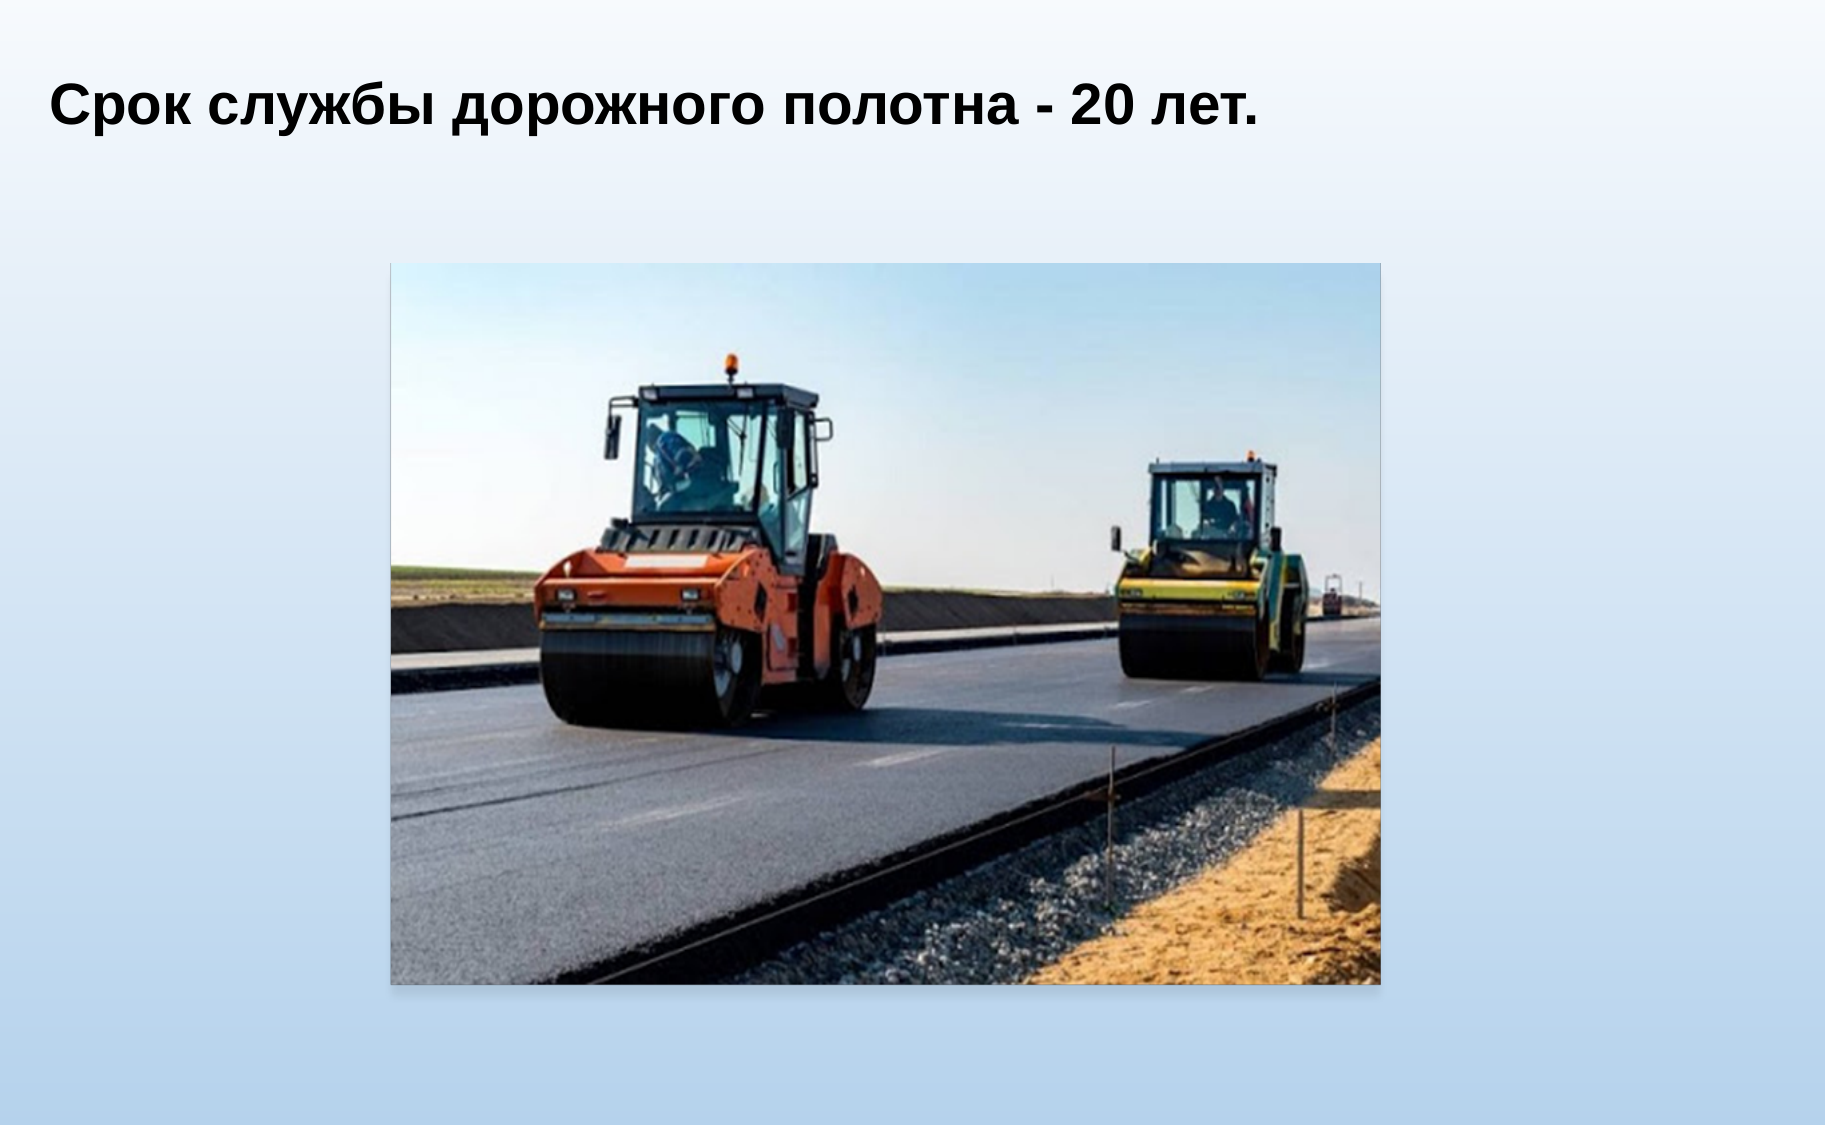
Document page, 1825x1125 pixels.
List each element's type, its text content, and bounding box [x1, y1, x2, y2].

title Срок службы дорожного полотна - 20 лет. [34, 0, 1718, 218]
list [379, 263, 1393, 1010]
